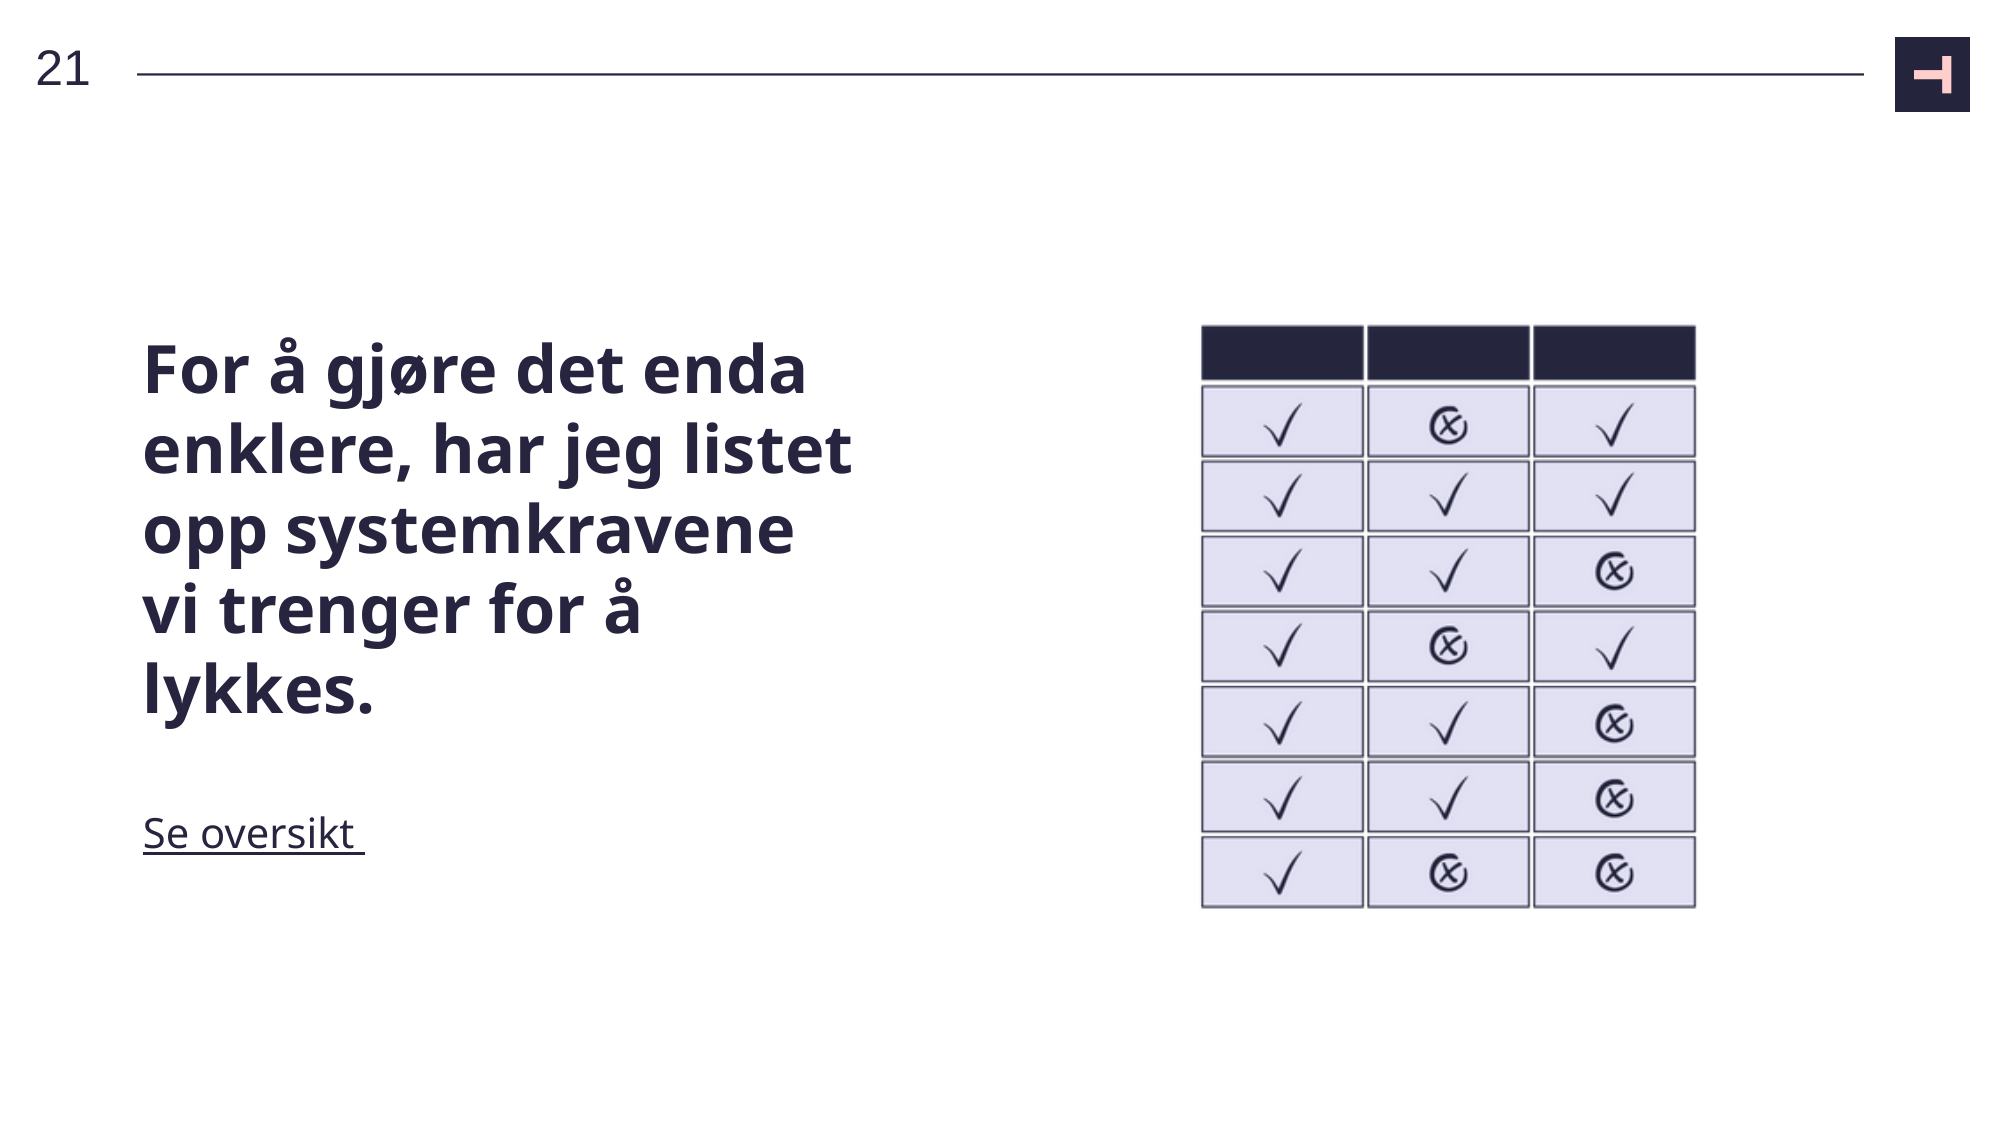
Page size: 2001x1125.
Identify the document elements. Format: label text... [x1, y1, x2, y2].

title For å gjøre det enda enklere, har jeg listet opp systemkravene vi trenger for å lykkes. Se oversikt [142, 517, 860, 937]
picture [1140, 296, 1758, 937]
picture [1895, 37, 1970, 112]
slide_number 21 [35, 35, 138, 96]
